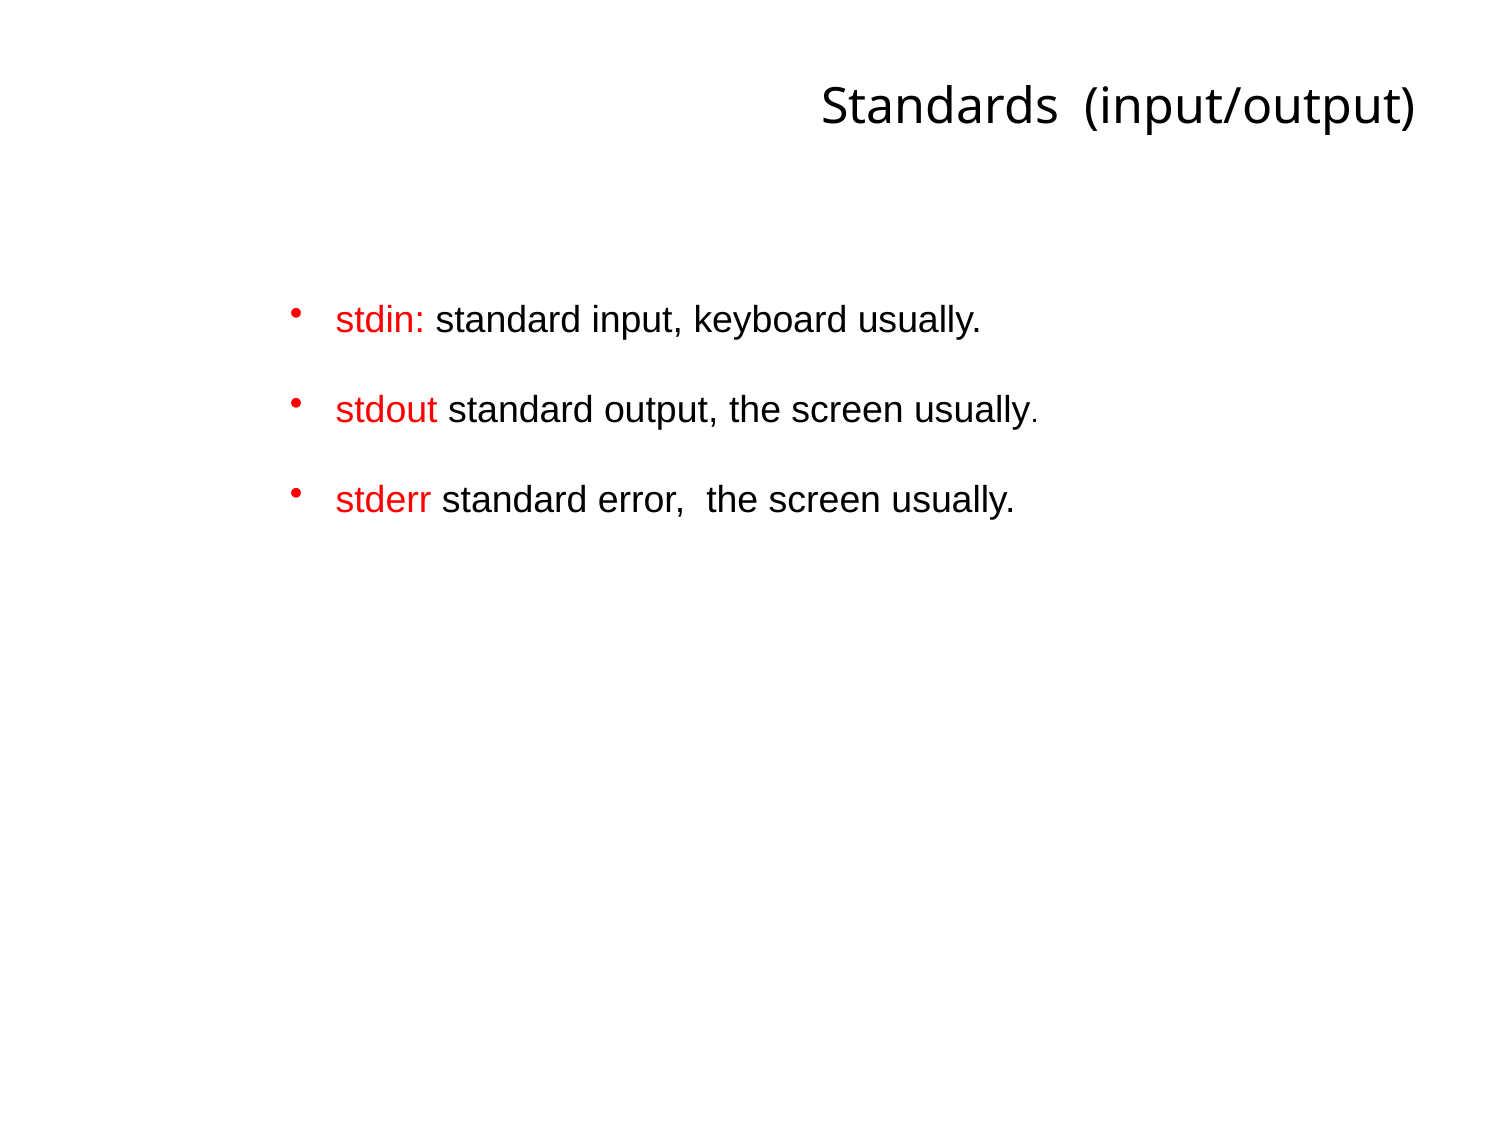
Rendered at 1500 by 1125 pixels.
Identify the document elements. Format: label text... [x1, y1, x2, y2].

text_box stdin: standard input, keyboard usually. stdout standard output, the screen usually. stderr standard error, the screen usually. [274, 287, 1238, 528]
text_box Standards (input/output) [806, 65, 1432, 141]
